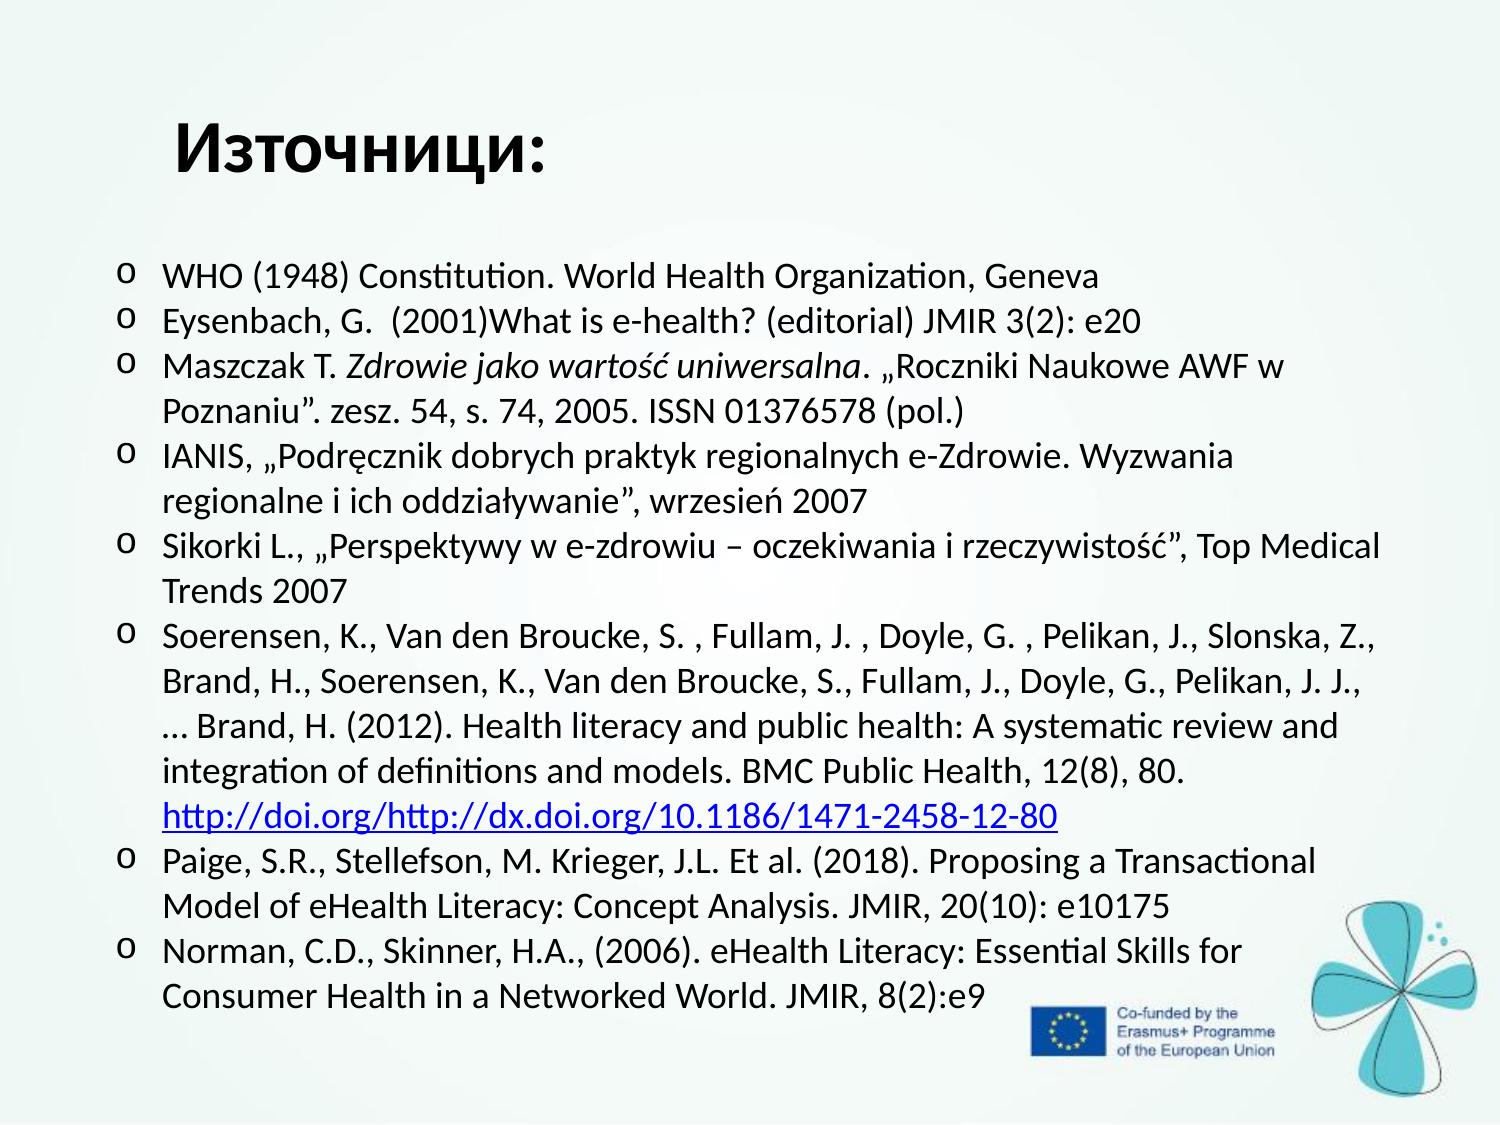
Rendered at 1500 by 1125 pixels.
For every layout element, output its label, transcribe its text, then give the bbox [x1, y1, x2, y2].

text_box Източници: [159, 89, 1164, 195]
picture [0, 0, 1500, 1125]
text_box WHO (1948) Constitution. World Health Organization, Geneva Eysenbach, G. (2001)What is e-health? (editorial) JMIR 3(2): e20 Maszczak T. Zdrowie jako wartość uniwersalna. „Roczniki Naukowe AWF w Poznaniu”. zesz. 54, s. 74, 2005. ISSN 01376578 (pol.) IANIS, „Podręcznik dobrych praktyk regionalnych e-Zdrowie. Wyzwania regionalne i ich oddziaływanie”, wrzesień 2007 Sikorki L., „Perspektywy w e-zdrowiu – oczekiwania i rzeczywistość”, Top Medical Trends 2007 Soerensen, K., Van den Broucke, S. , Fullam, J. , Doyle, G. , Pelikan, J., Slonska, Z., Brand, H., Soerensen, K., Van den Broucke, S., Fullam, J., Doyle, G., Pelikan, J. J., … Brand, H. (2012). Health literacy and public health: A systematic review and integration of definitions and models. BMC Public Health, 12(8), 80. http://doi.org/http://dx.doi.org/10.1186/1471-2458-12-80 Paige, S.R., Stellefson, M. Krieger, J.L. Et al. (2018). Proposing a Transactional Model of eHealth Literacy: Concept Analysis. JMIR, 20(10): e10175 Norman, C.D., Skinner, H.A., (2006). eHealth Literacy: Essential Skills for Consumer Health in a Networked World. JMIR, 8(2):e9 [100, 243, 1400, 1069]
